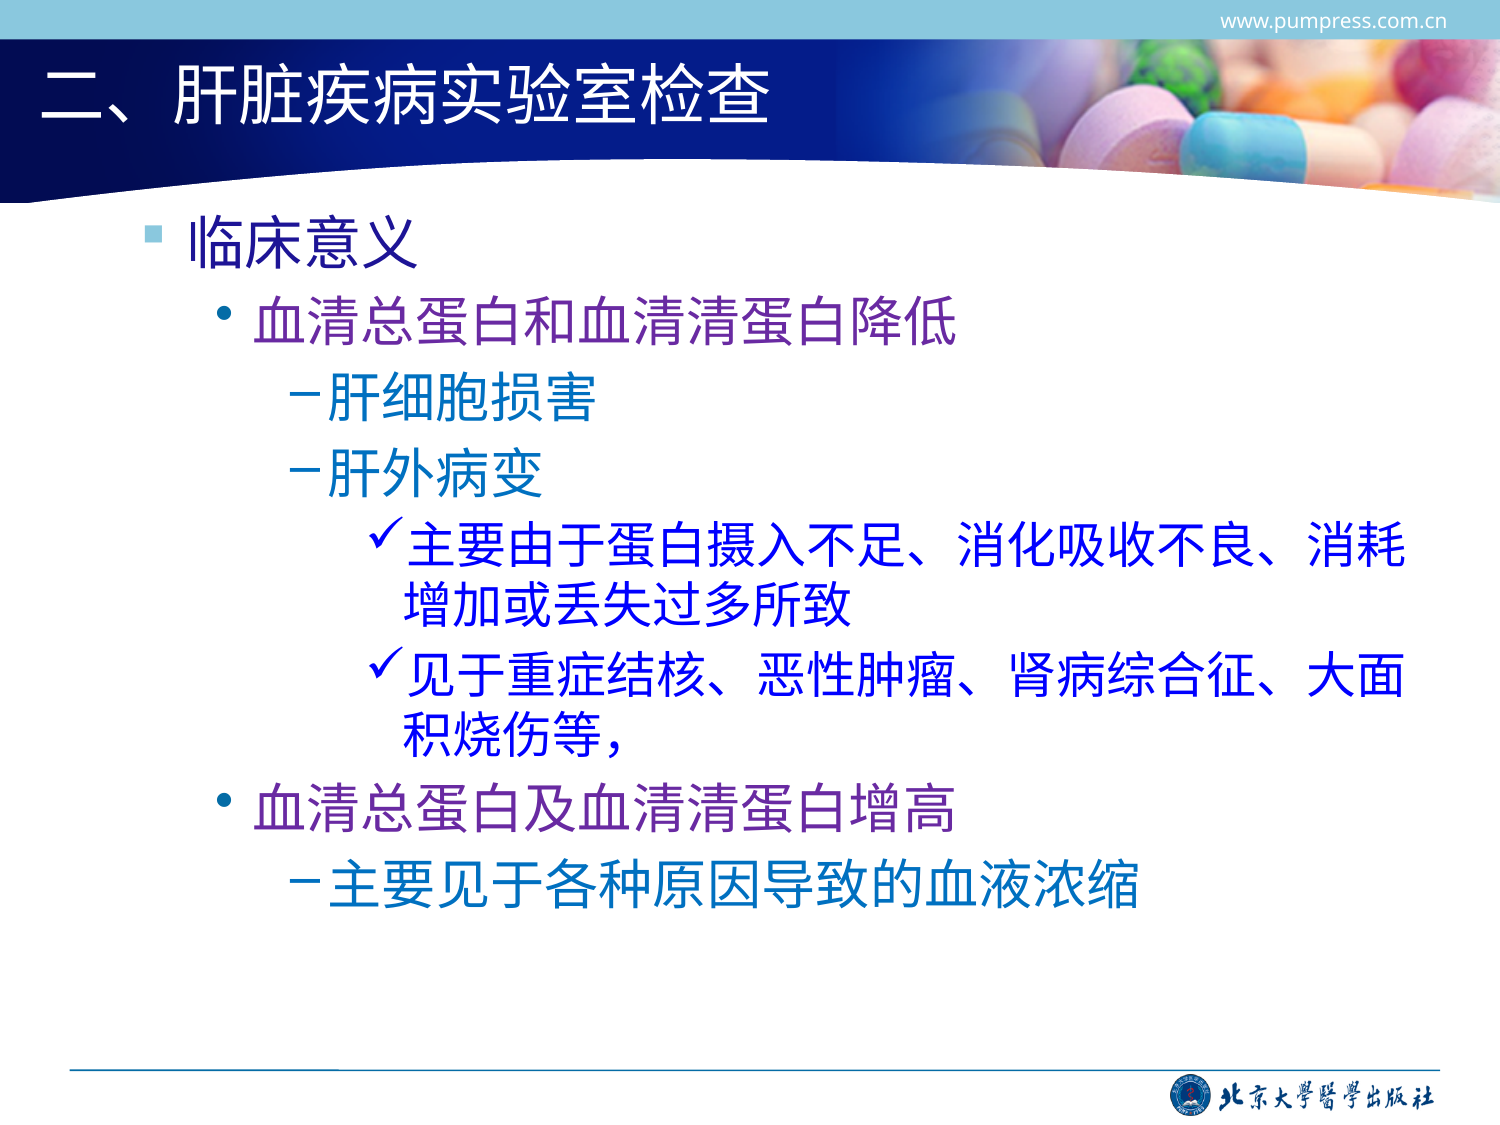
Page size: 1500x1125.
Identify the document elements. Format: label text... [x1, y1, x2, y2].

picture [1170, 1074, 1436, 1118]
slide_number www.pumpress.com.cn [1024, 0, 1463, 38]
picture [0, 40, 1500, 203]
list 临床意义 血清总蛋白和血清清蛋白降低 肝细胞损害 肝外病变 主要由于蛋白摄入不足、消化吸收不良、消耗增加或丢失过多所致 见于重症结核、恶性肿瘤、肾病综合征、大面积烧伤等， 血清总蛋白及血清清蛋白增高 主要见于各种原因导致的血液浓缩 [49, 198, 1463, 1026]
title 二、肝脏疾病实验室检查 [23, 46, 1349, 140]
